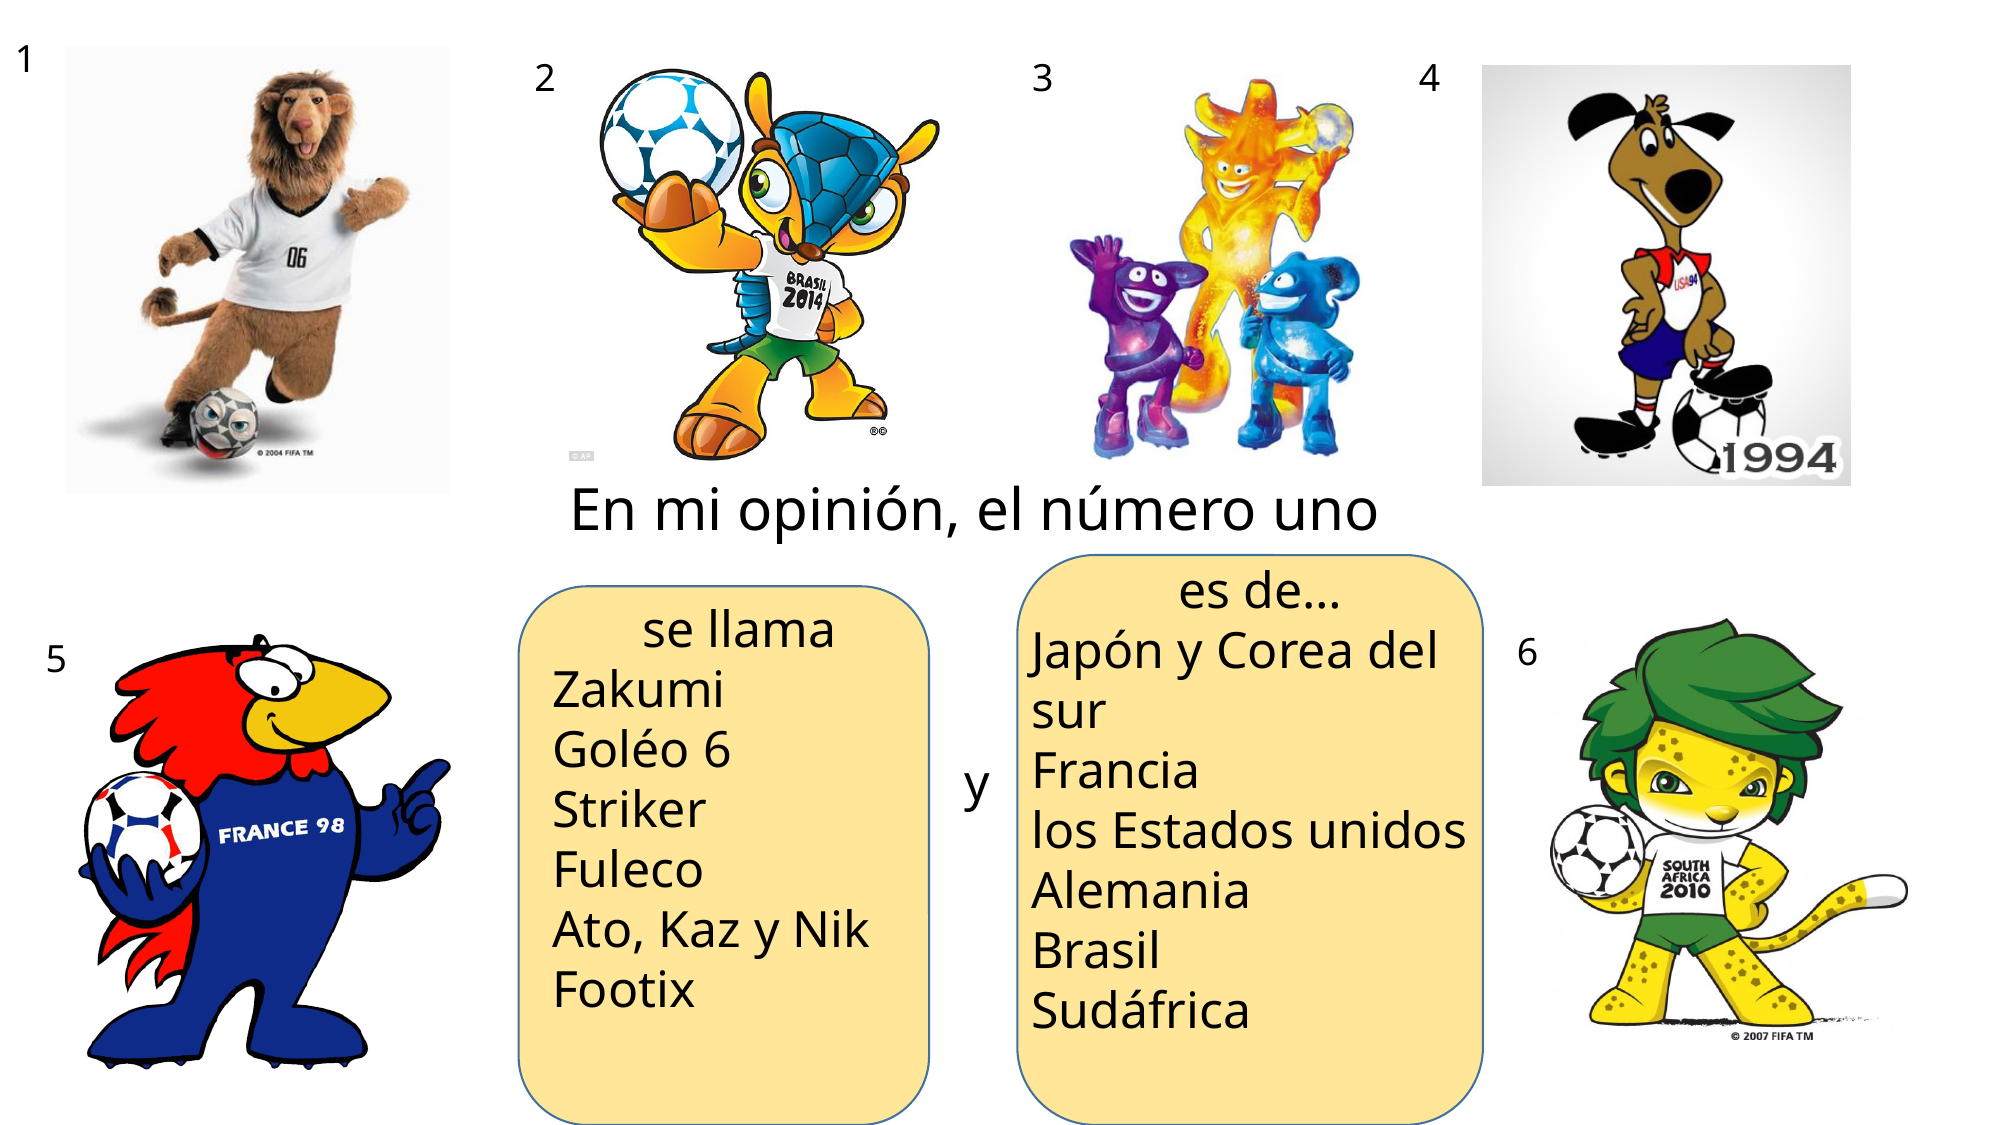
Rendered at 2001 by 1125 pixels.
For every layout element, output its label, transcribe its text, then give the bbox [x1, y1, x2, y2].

text_box 5 [30, 627, 73, 688]
text_box 6 [1505, 620, 1550, 681]
picture [73, 627, 452, 1076]
text_box 3 [1017, 46, 1105, 107]
text_box [517, 606, 929, 1125]
text_box En mi opinión, el número uno [537, 465, 1412, 550]
picture [1066, 75, 1364, 461]
text_box y [910, 743, 1016, 818]
picture [569, 65, 970, 461]
text_box [561, 585, 886, 590]
text_box se llama Zakumi Goléo 6 Striker Fuleco Ato, Kaz y Nik Footix [537, 590, 942, 1071]
text_box 2 [519, 46, 594, 107]
picture [1482, 65, 1851, 486]
text_box es de… Japón y Corea del sur Francia los Estados unidos Alemania Brasil Sudáfrica [1016, 550, 1505, 1125]
picture [65, 46, 450, 494]
text_box 4 [1404, 46, 1505, 107]
text_box 1 [0, 27, 66, 88]
picture [1550, 618, 1908, 1040]
